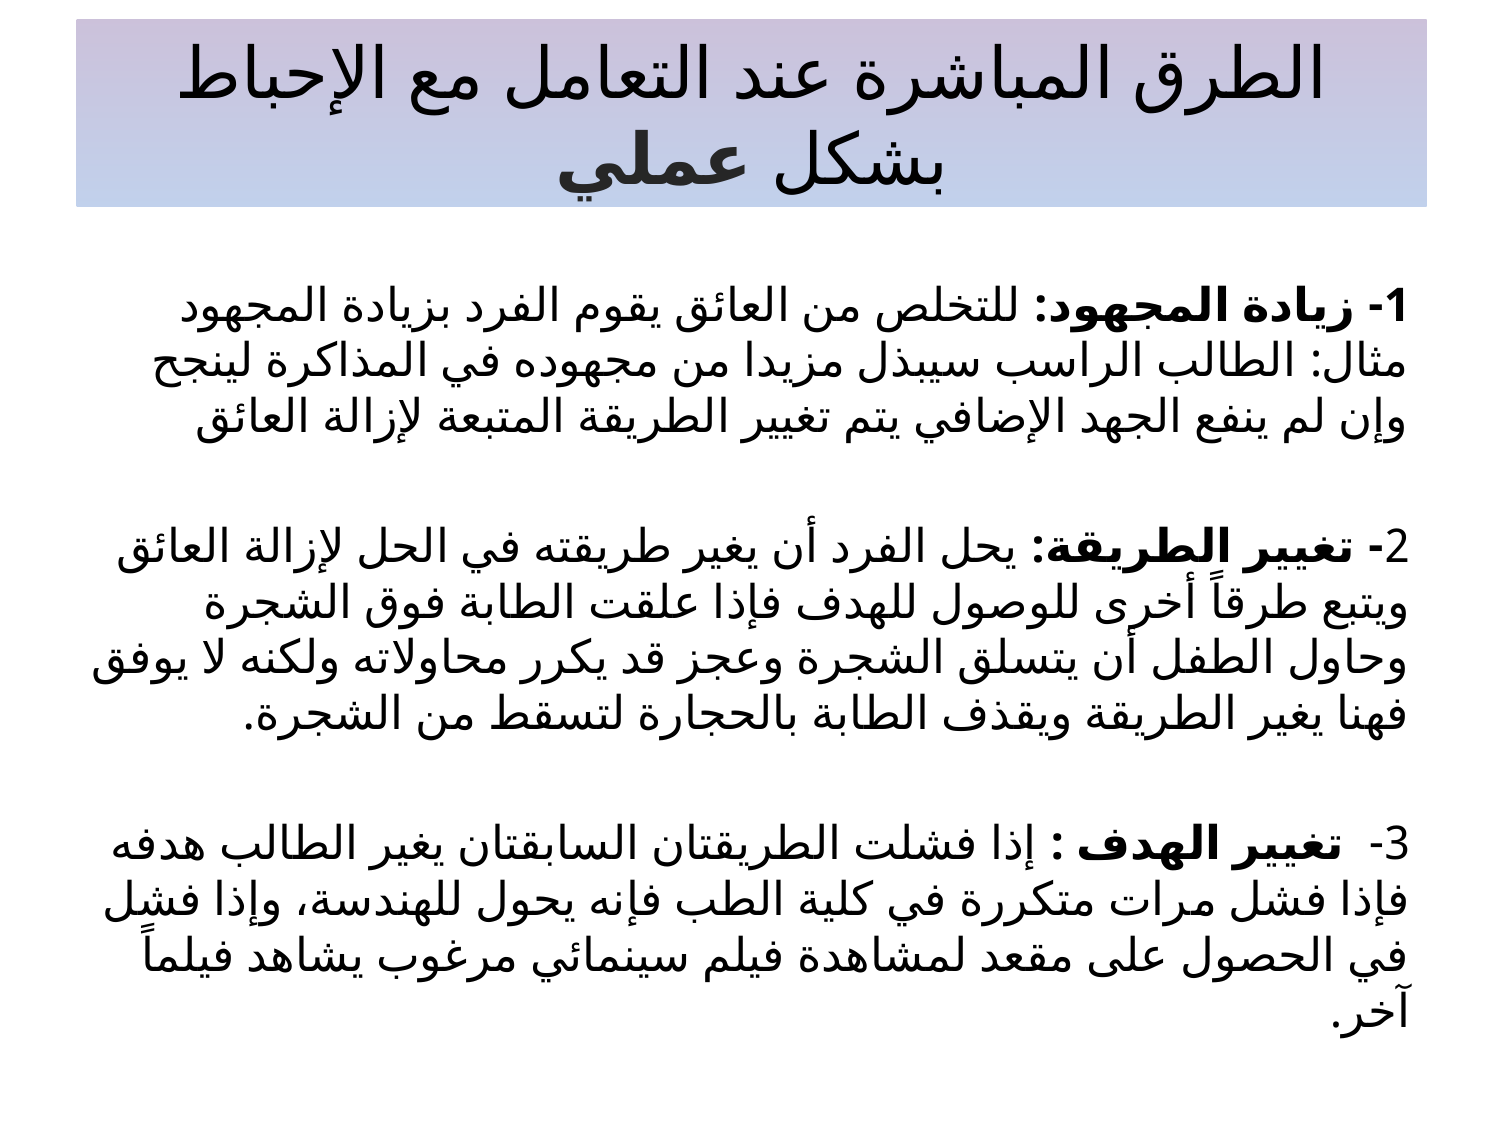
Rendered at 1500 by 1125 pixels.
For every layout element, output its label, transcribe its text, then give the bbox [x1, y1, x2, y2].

title الطرق المباشرة عند التعامل مع الإحباط بشكل عملي [76, 19, 1427, 207]
list 1- زيادة المجهود: للتخلص من العائق يقوم الفرد بزيادة المجهود مثال: الطالب الراسب سيبذل مزيدا من مجهوده في المذاكرة لينجح وإن لم ينفع الجهد الإضافي يتم تغيير الطريقة المتبعة لإزالة العائق 2- تغيير الطريقة: يحل الفرد أن يغير طريقته في الحل لإزالة العائق ويتبع طرقاً أخرى للوصول للهدف فإذا علقت الطابة فوق الشجرة وحاول الطفل أن يتسلق الشجرة وعجز قد يكرر محاولاته ولكنه لا يوفق فهنا يغير الطريقة ويقذف الطابة بالحجارة لتسقط من الشجرة. 3- تغيير الهدف : إذا فشلت الطريقتان السابقتان يغير الطالب هدفه فإذا فشل مرات متكررة في كلية الطب فإنه يحول للهندسة، وإذا فشل في الحصول على مقعد لمشاهدة فيلم سينمائي مرغوب يشاهد فيلماً آخر. [75, 208, 1425, 1059]
